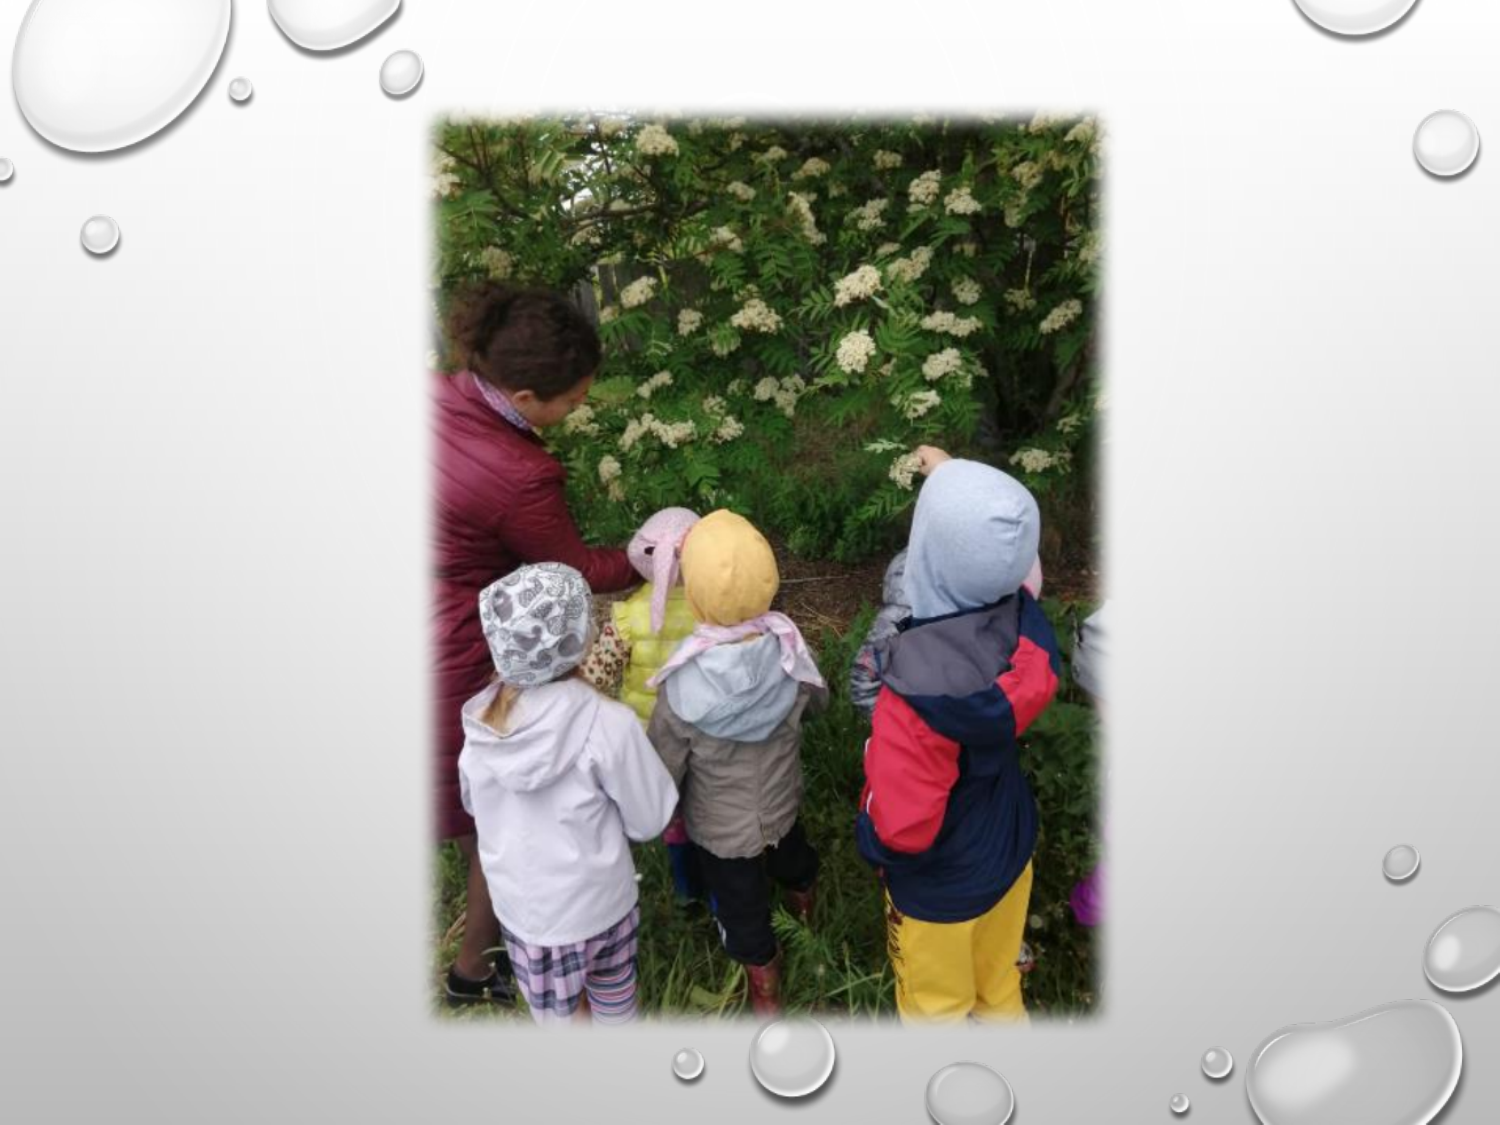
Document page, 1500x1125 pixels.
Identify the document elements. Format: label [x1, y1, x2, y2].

list [416, 101, 1118, 1036]
picture [0, 0, 1500, 1125]
